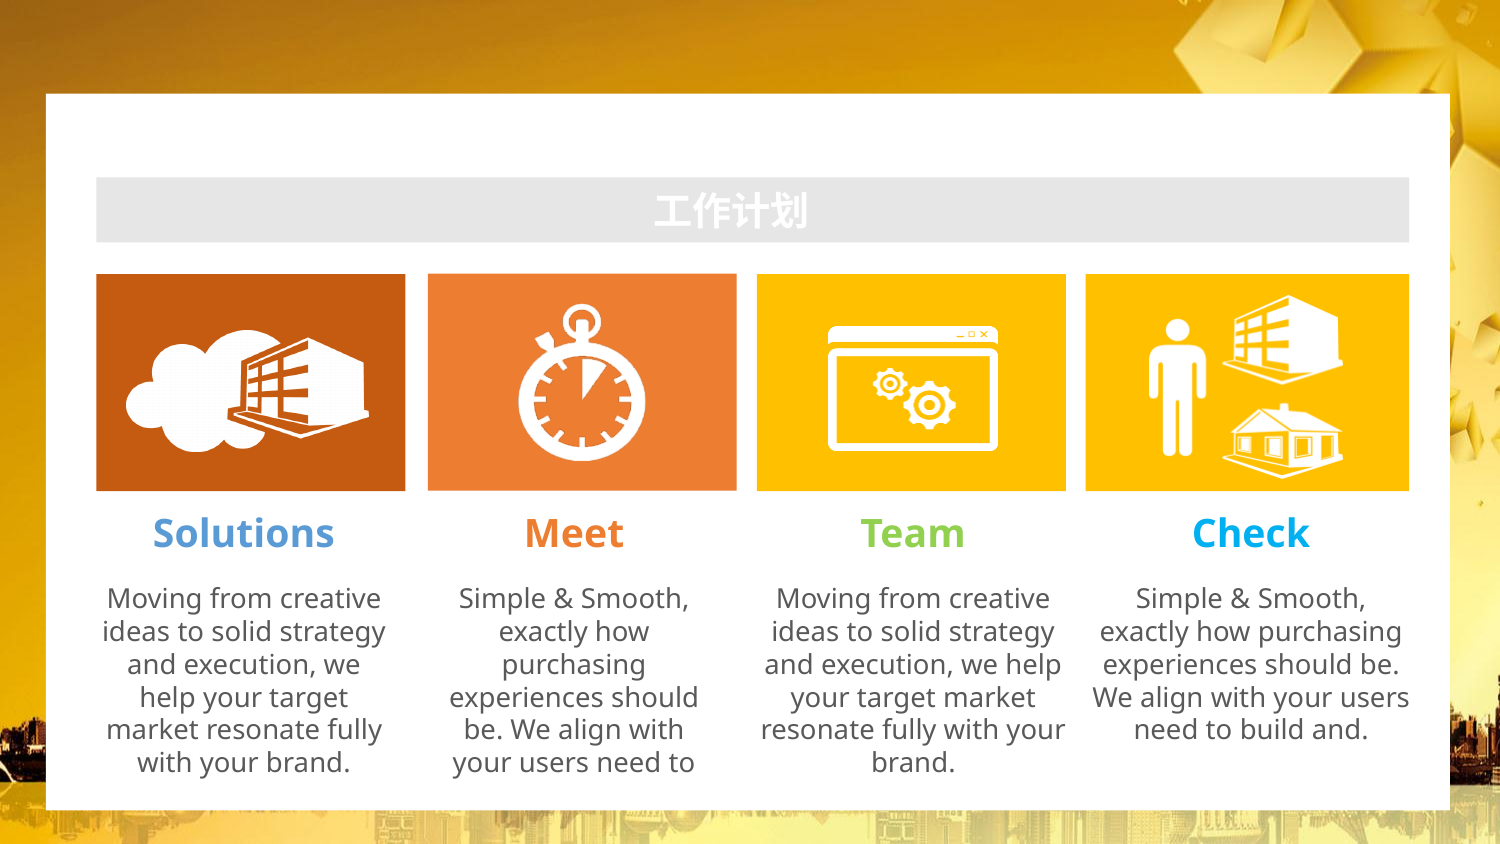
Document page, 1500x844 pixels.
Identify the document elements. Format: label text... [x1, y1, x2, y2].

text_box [96, 177, 1410, 243]
text_box Team Moving from creative ideas to solid strategy and execution, we help your target market resonate fully with your brand. [757, 501, 1084, 786]
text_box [1085, 274, 1410, 492]
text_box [756, 274, 1066, 492]
text_box Meet Simple & Smooth, exactly how purchasing experiences should be. We align with your users need to [435, 501, 728, 786]
text_box Solutions Moving from creative ideas to solid strategy and execution, we help your target market resonate fully with your brand. [96, 501, 406, 786]
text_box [427, 273, 737, 491]
text_box Check Simple & Smooth, exactly how purchasing experiences should be. We align with your users need to build and. [1088, 501, 1428, 753]
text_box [96, 274, 406, 492]
picture [0, 0, 1500, 844]
